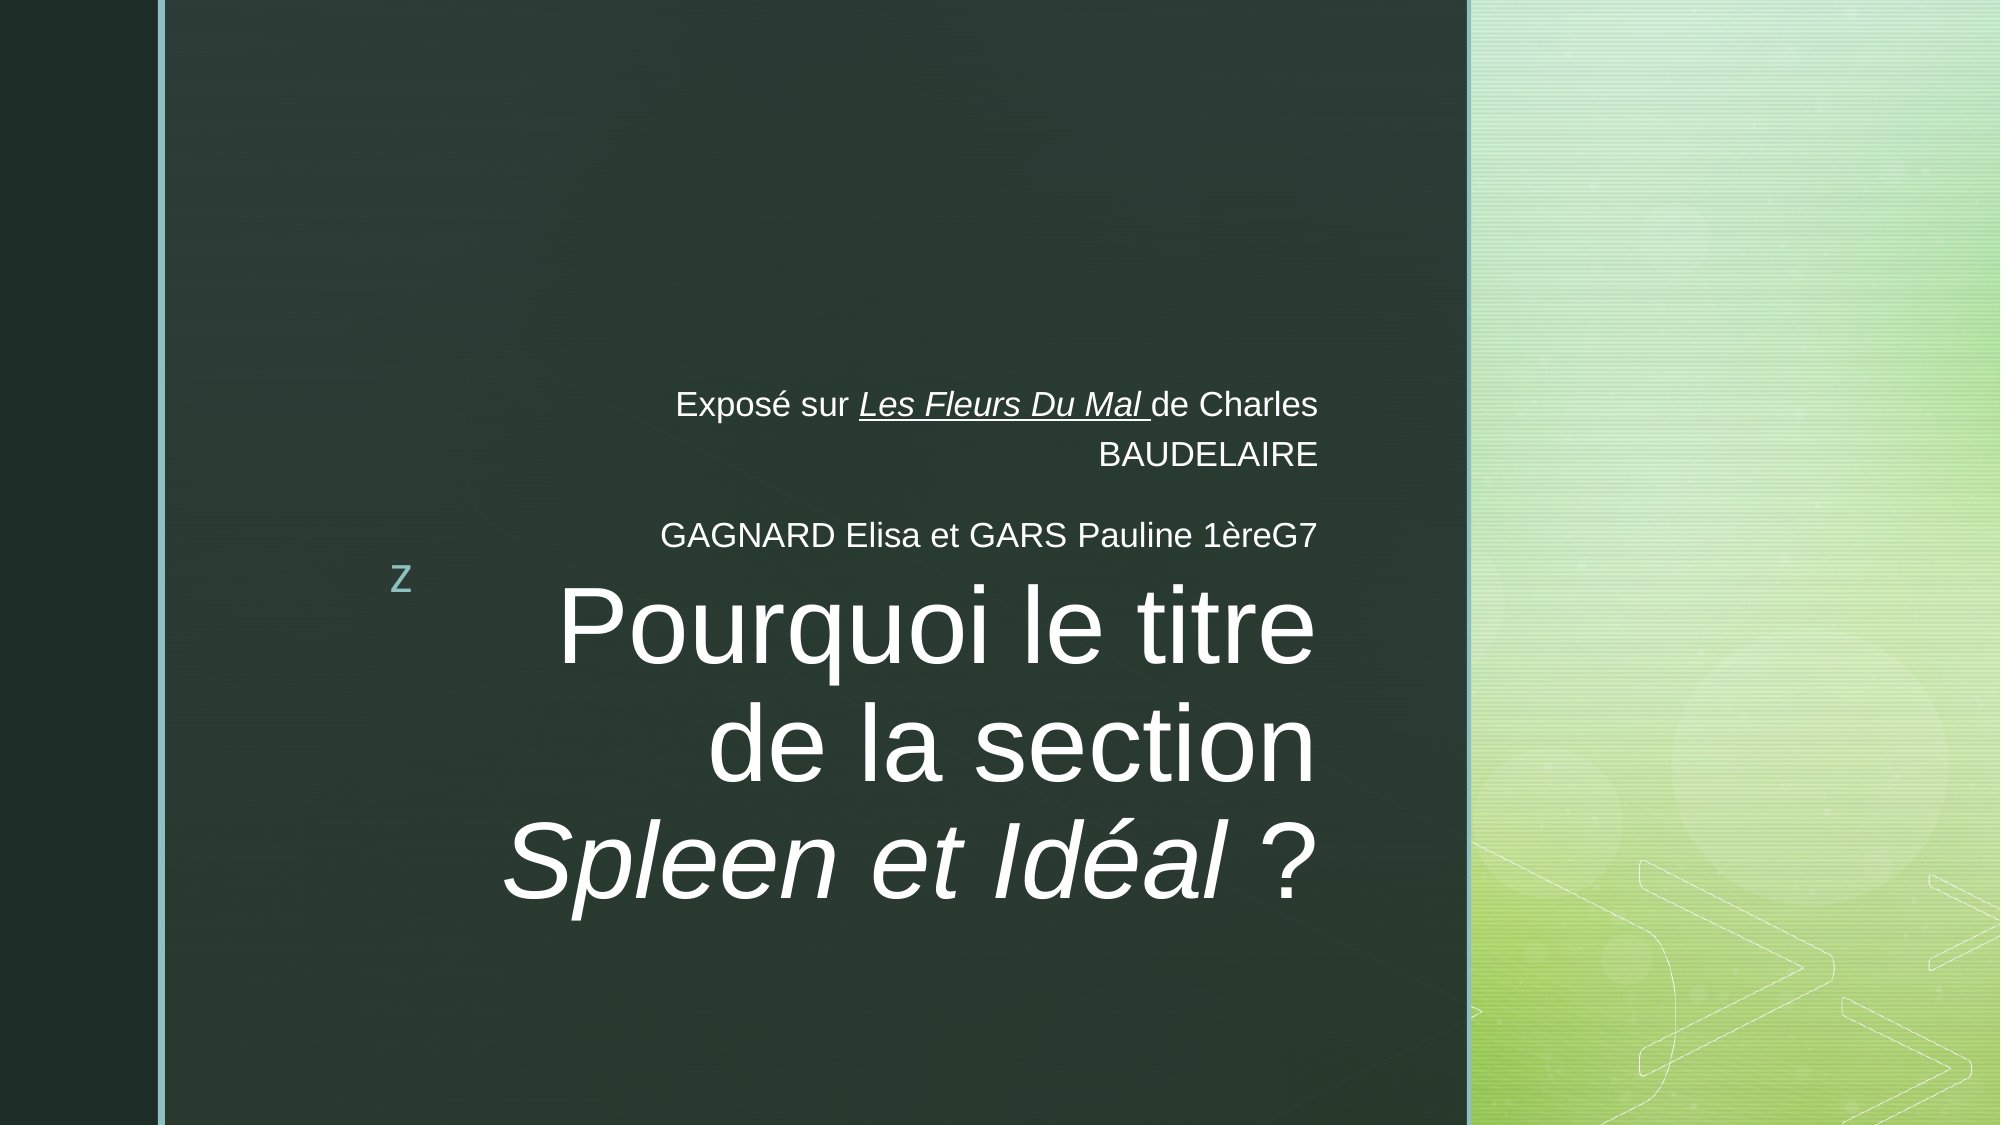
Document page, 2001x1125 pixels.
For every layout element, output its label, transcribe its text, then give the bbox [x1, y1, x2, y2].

subtitle Exposé sur Les Fleurs Du Mal de Charles BAUDELAIRE GAGNARD Elisa et GARS Pauline 1èreG7 [454, 372, 1334, 563]
title Pourquoi le titre de la section Spleen et Idéal ? [428, 562, 1334, 935]
picture [1472, 0, 2001, 1125]
